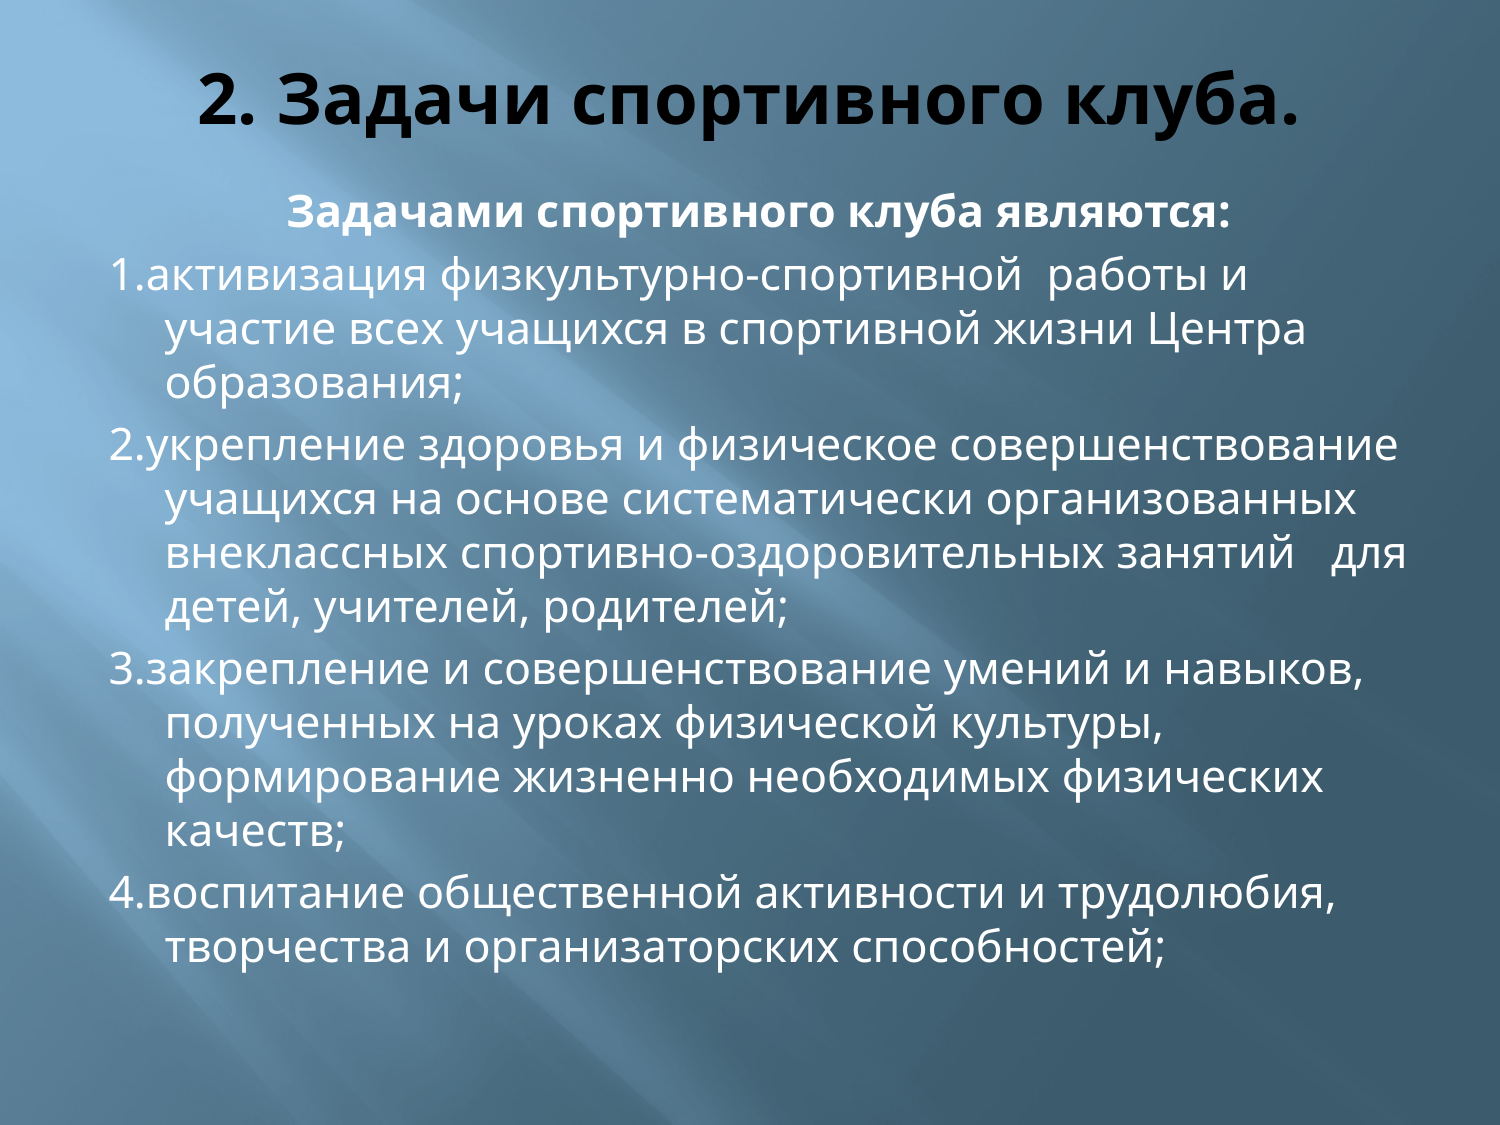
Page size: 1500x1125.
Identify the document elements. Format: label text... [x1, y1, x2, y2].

list Задачами спортивного клуба являются: 1.активизация физкультурно-спортивной работы и участие всех учащихся в спортивной жизни Центра образования; 2.укрепление здоровья и физическое совершенствование учащихся на основе систематически организованных внеклассных спортивно-оздоровительных занятий для детей, учителей, родителей; 3.закрепление и совершенствование умений и навыков, полученных на уроках физической культуры, формирование жизненно необходимых физических качеств; 4.воспитание общественной активности и трудолюбия, творчества и организаторских способностей; [75, 175, 1425, 1035]
title 2. Задачи спортивного клуба. [75, 45, 1425, 175]
